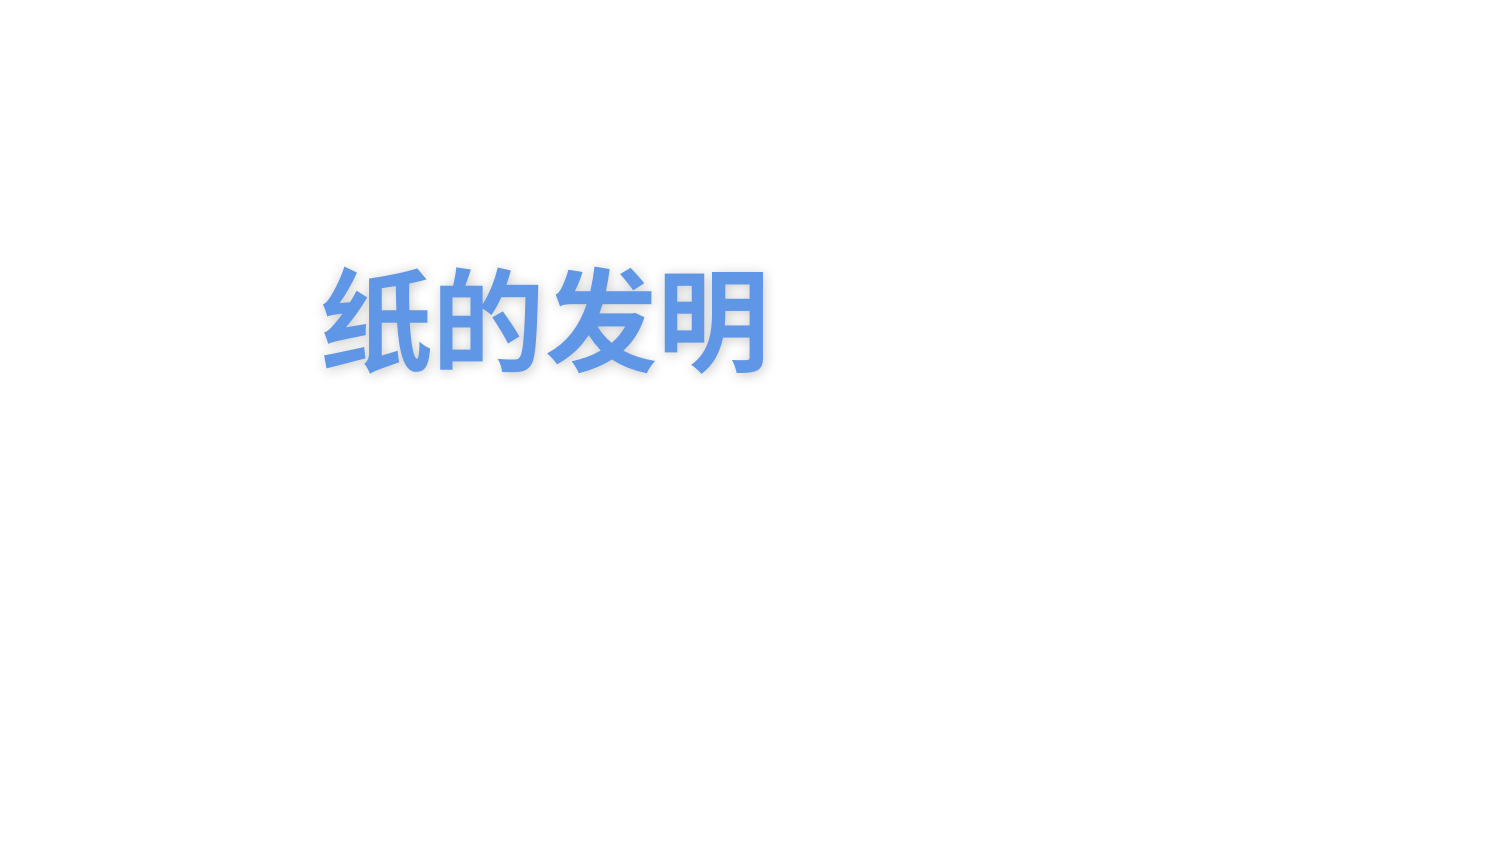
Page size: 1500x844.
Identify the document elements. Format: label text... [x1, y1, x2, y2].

text_box 纸的发明 [265, 254, 1293, 385]
